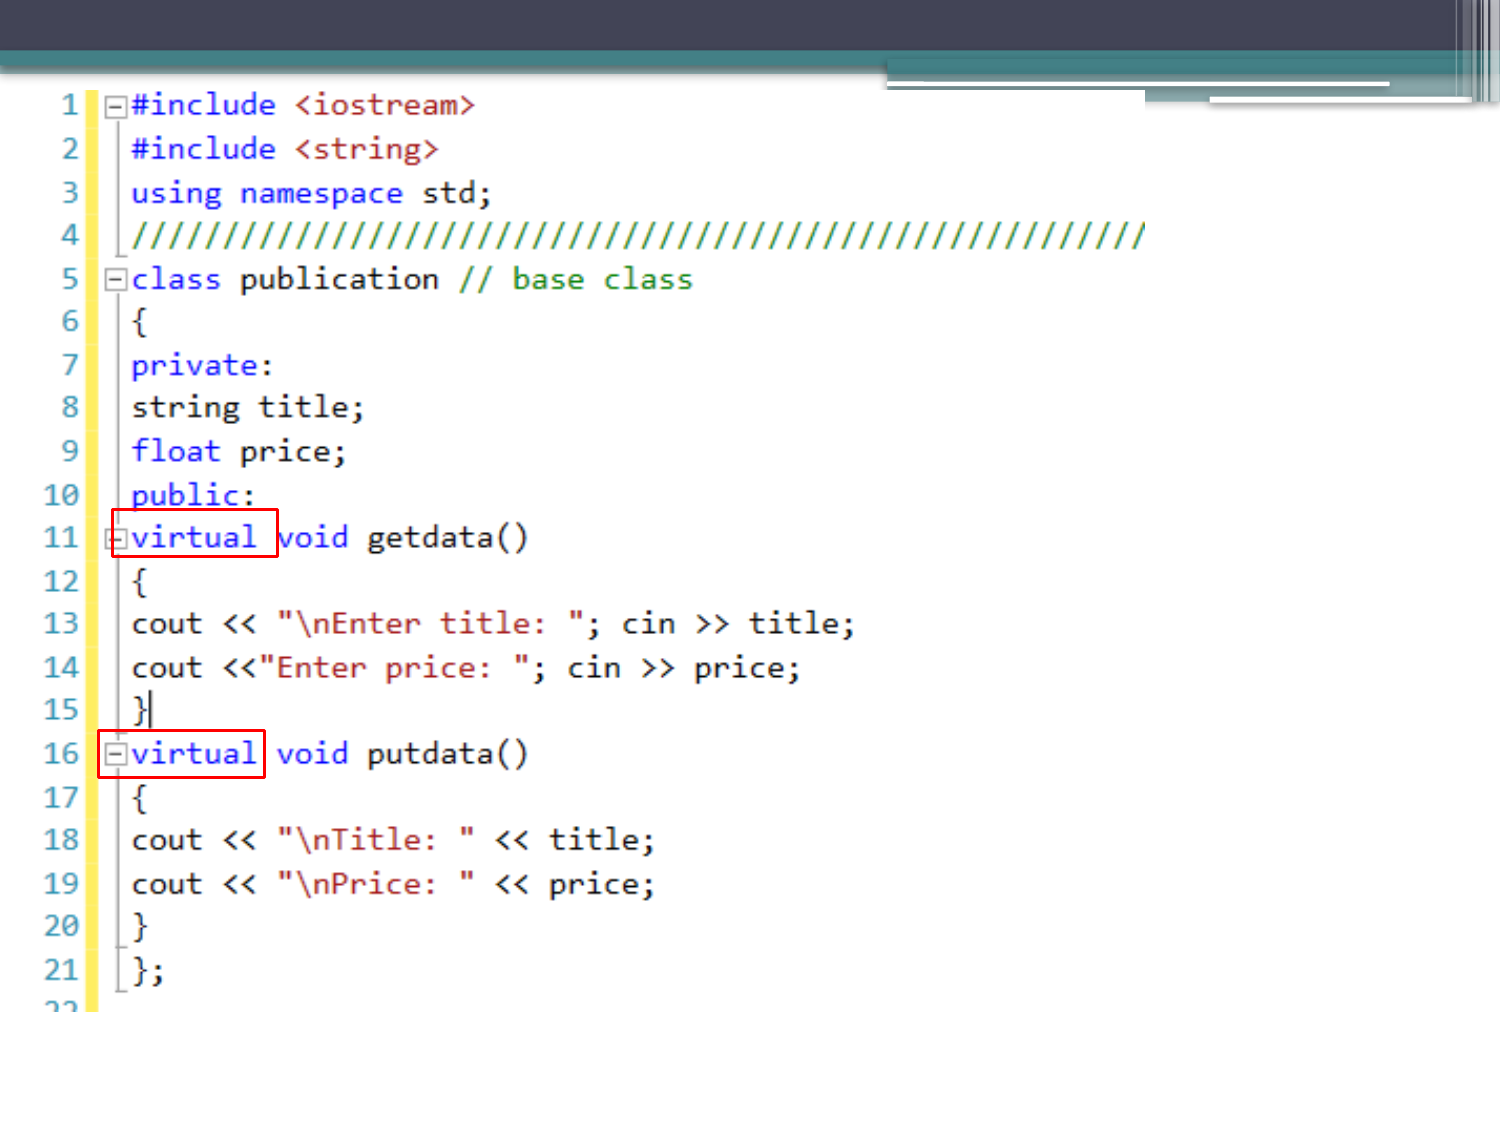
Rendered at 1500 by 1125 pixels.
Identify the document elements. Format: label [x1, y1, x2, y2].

picture [17, 89, 1145, 1012]
